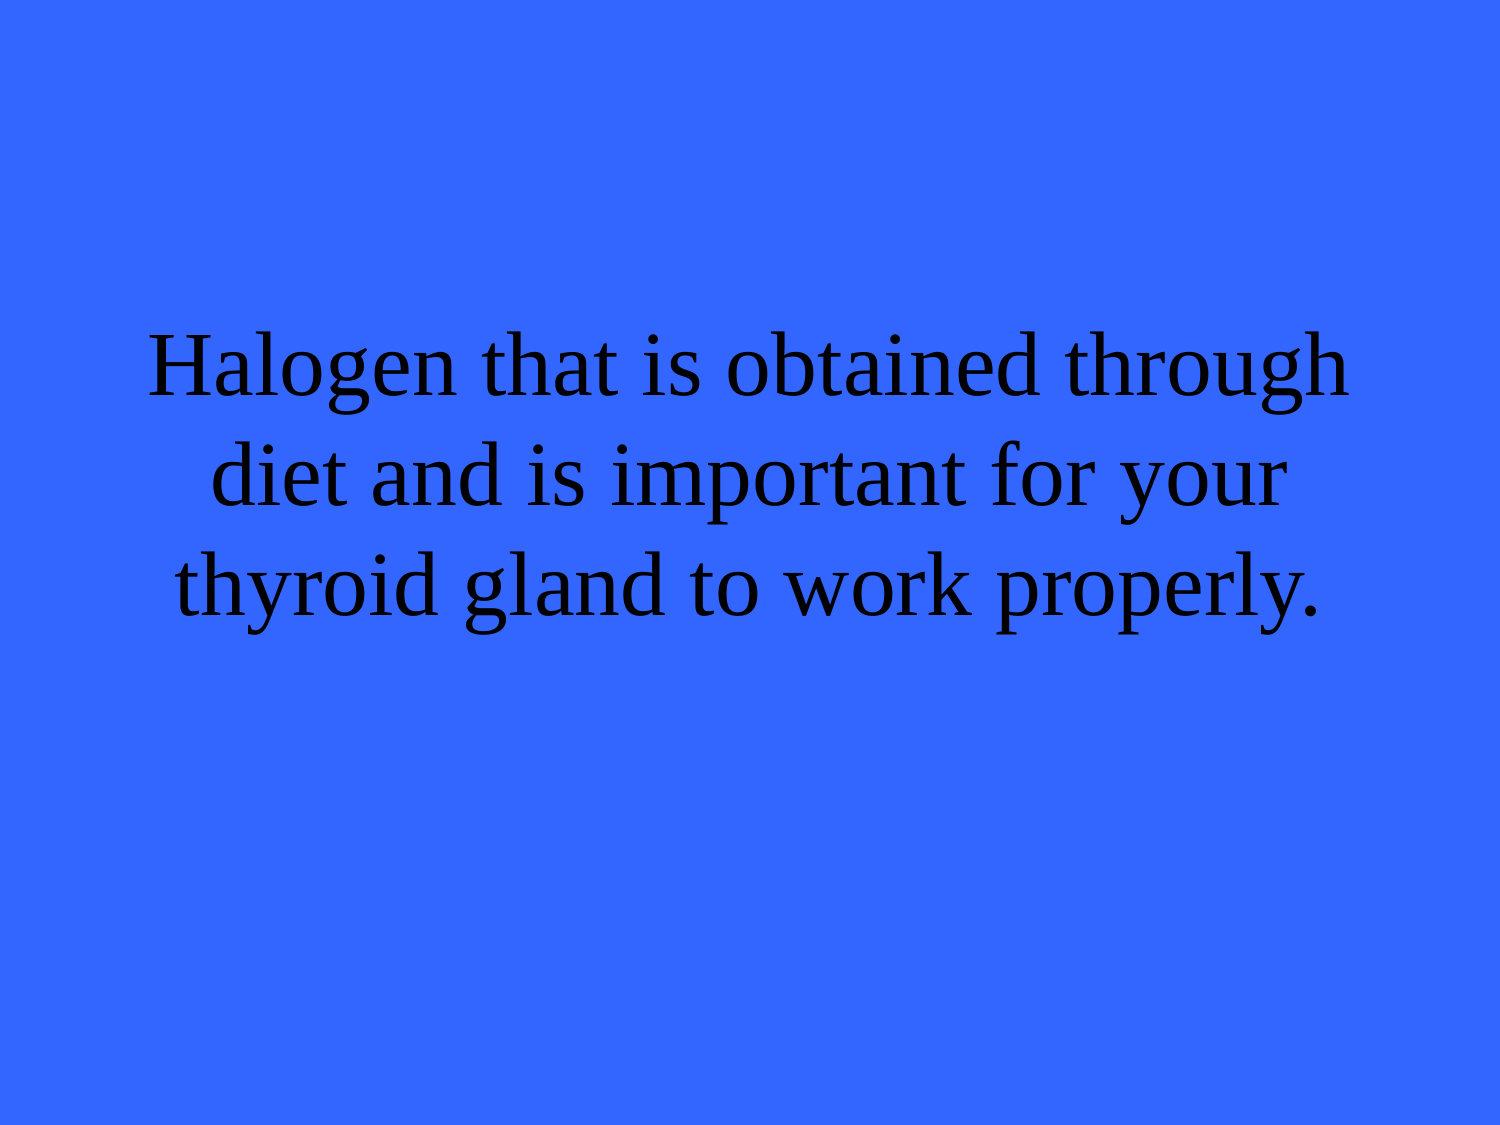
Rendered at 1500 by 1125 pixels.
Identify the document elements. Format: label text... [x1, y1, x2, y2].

title Halogen that is obtained through diet and is important for your thyroid gland to work properly. [112, 374, 1388, 563]
